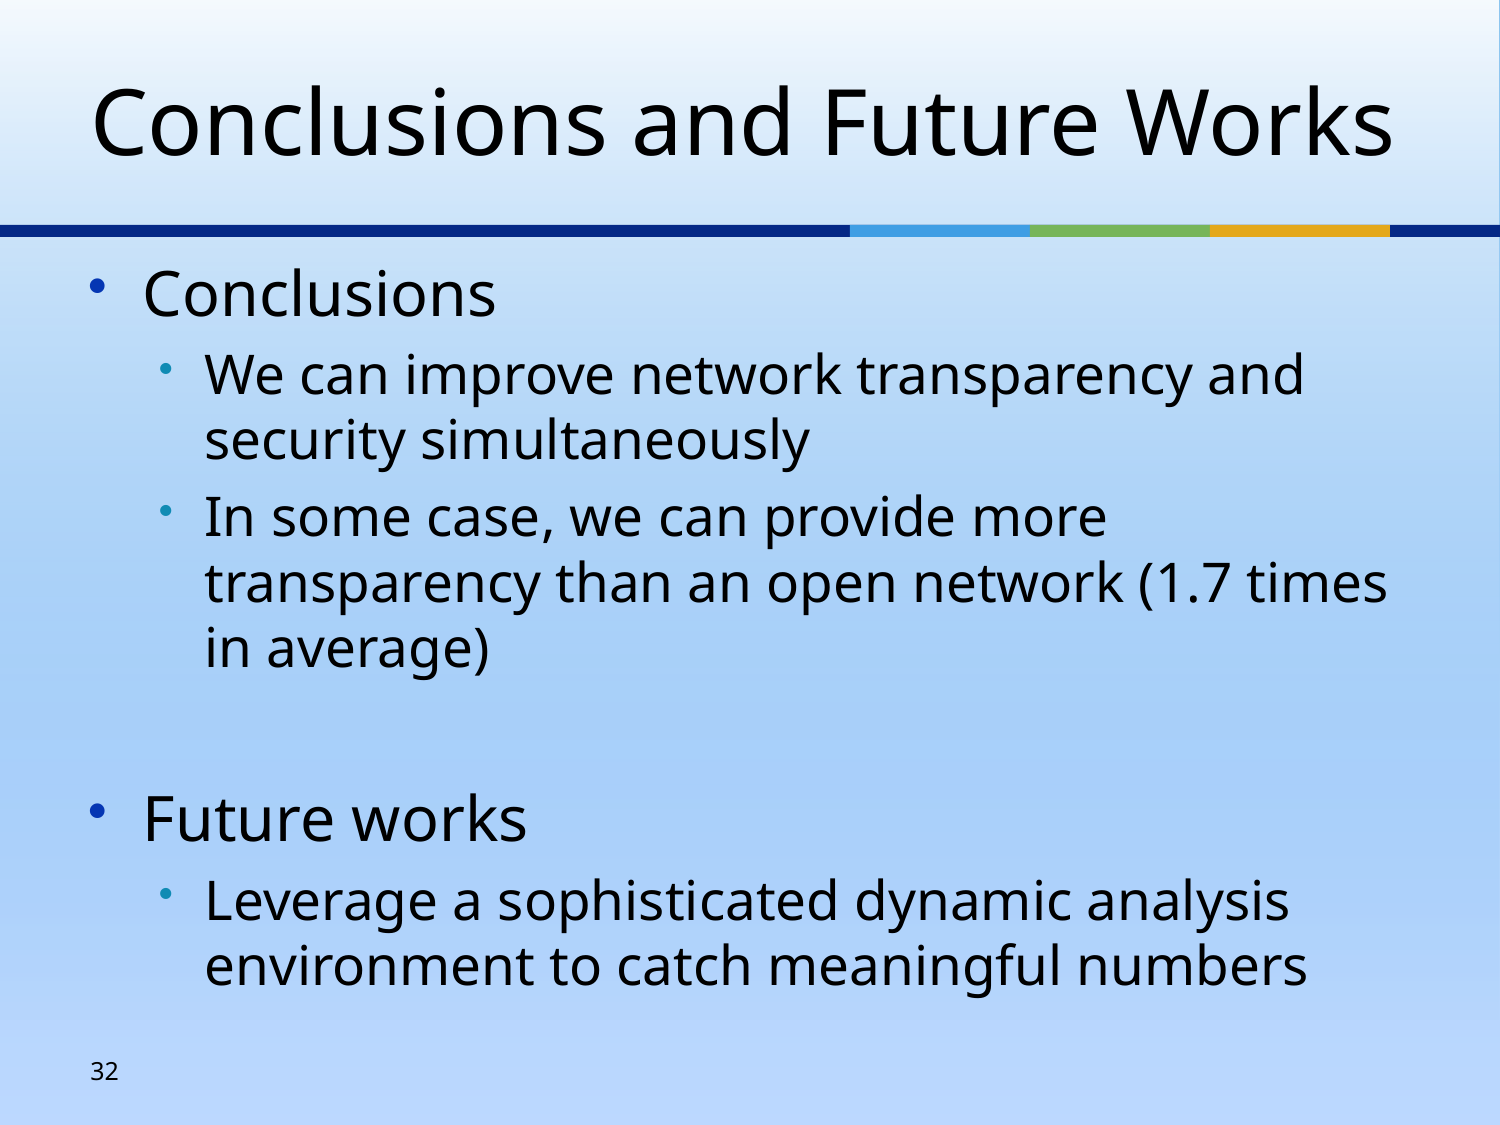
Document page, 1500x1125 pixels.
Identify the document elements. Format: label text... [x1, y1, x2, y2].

list Conclusions We can improve network transparency and security simultaneously In some case, we can provide more transparency than an open network (1.7 times in average) Future works Leverage a sophisticated dynamic analysis environment to catch meaningful numbers [75, 246, 1425, 1005]
slide_number 32 [75, 1042, 426, 1103]
title Conclusions and Future Works [75, 24, 1425, 213]
